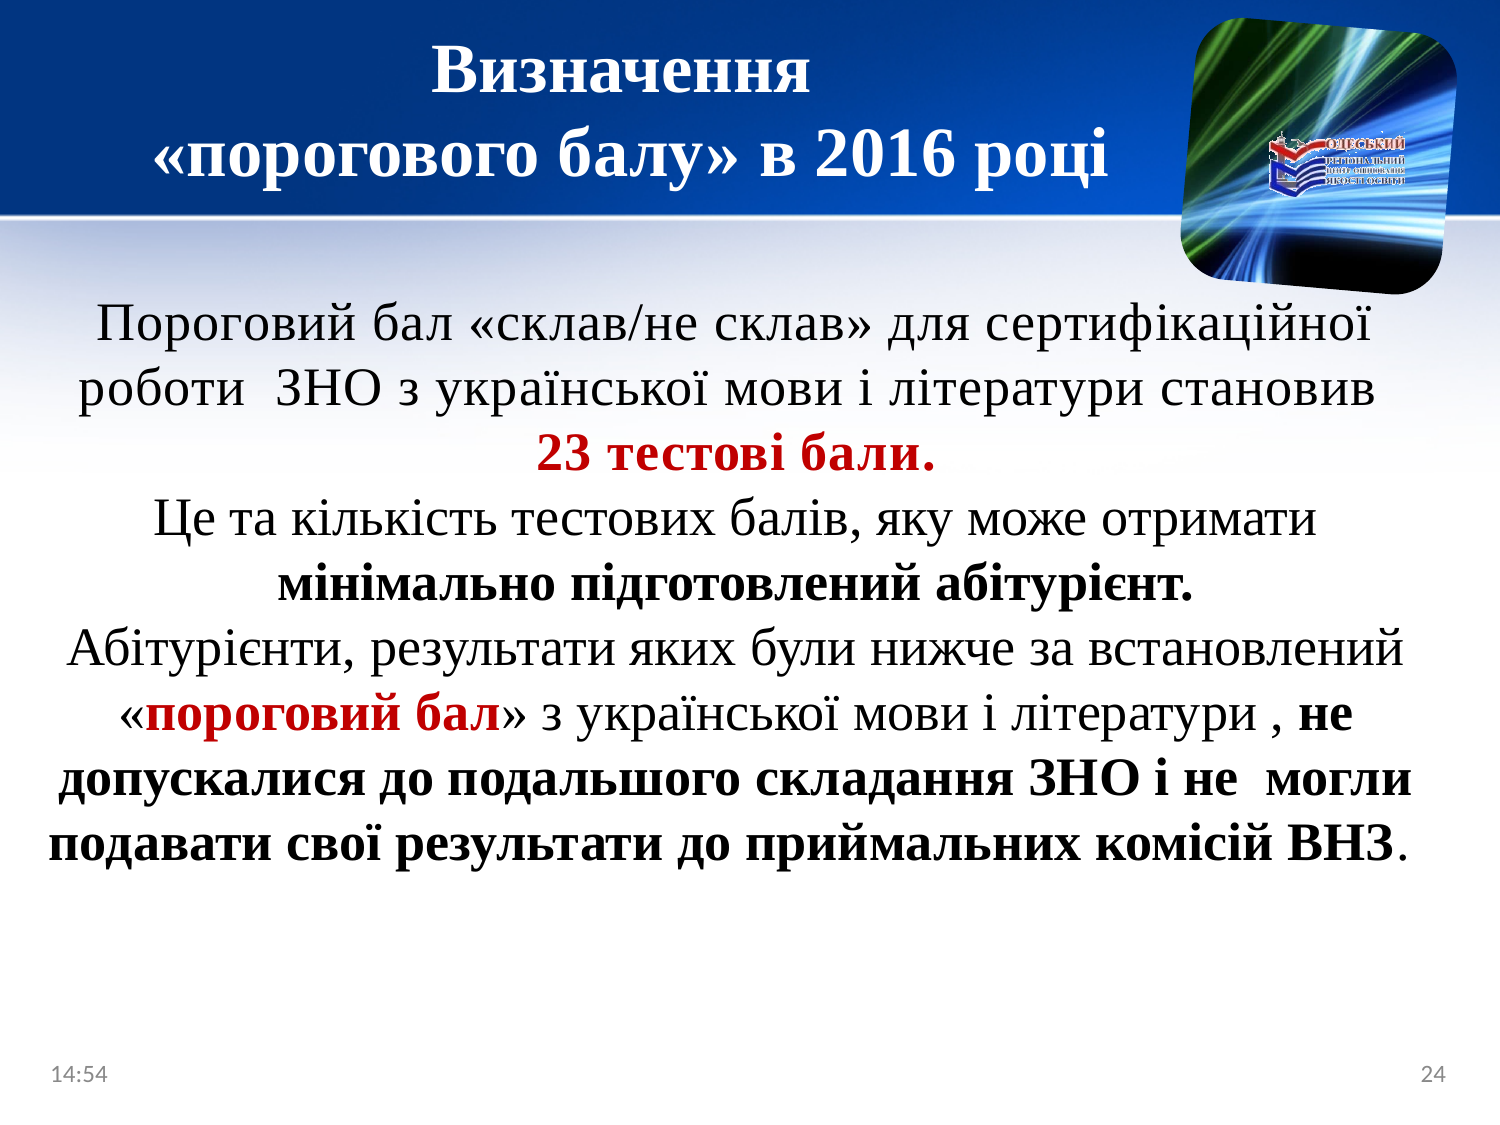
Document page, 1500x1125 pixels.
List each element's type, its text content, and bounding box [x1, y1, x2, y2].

picture [0, 0, 1500, 1125]
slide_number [35, 1042, 386, 1103]
slide_number 24 [1111, 1042, 1462, 1103]
title Визначення «порогового балу» в 2016 році [37, 12, 1225, 200]
text_box Пороговий бал «склав/не склав» для сертифікаційної роботи ЗНО з української мови і літератури становив 23 тестові бали. Це та кількість тестових балів, яку може отримати мінімально підготовлений абітурієнт. Абітурієнти, результати яких були нижче за встановлений «пороговий бал» з української мови і літератури , не допускалися до подальшого складання ЗНО і не могли подавати свої результати до приймальних комісій ВНЗ. [21, 278, 1451, 879]
